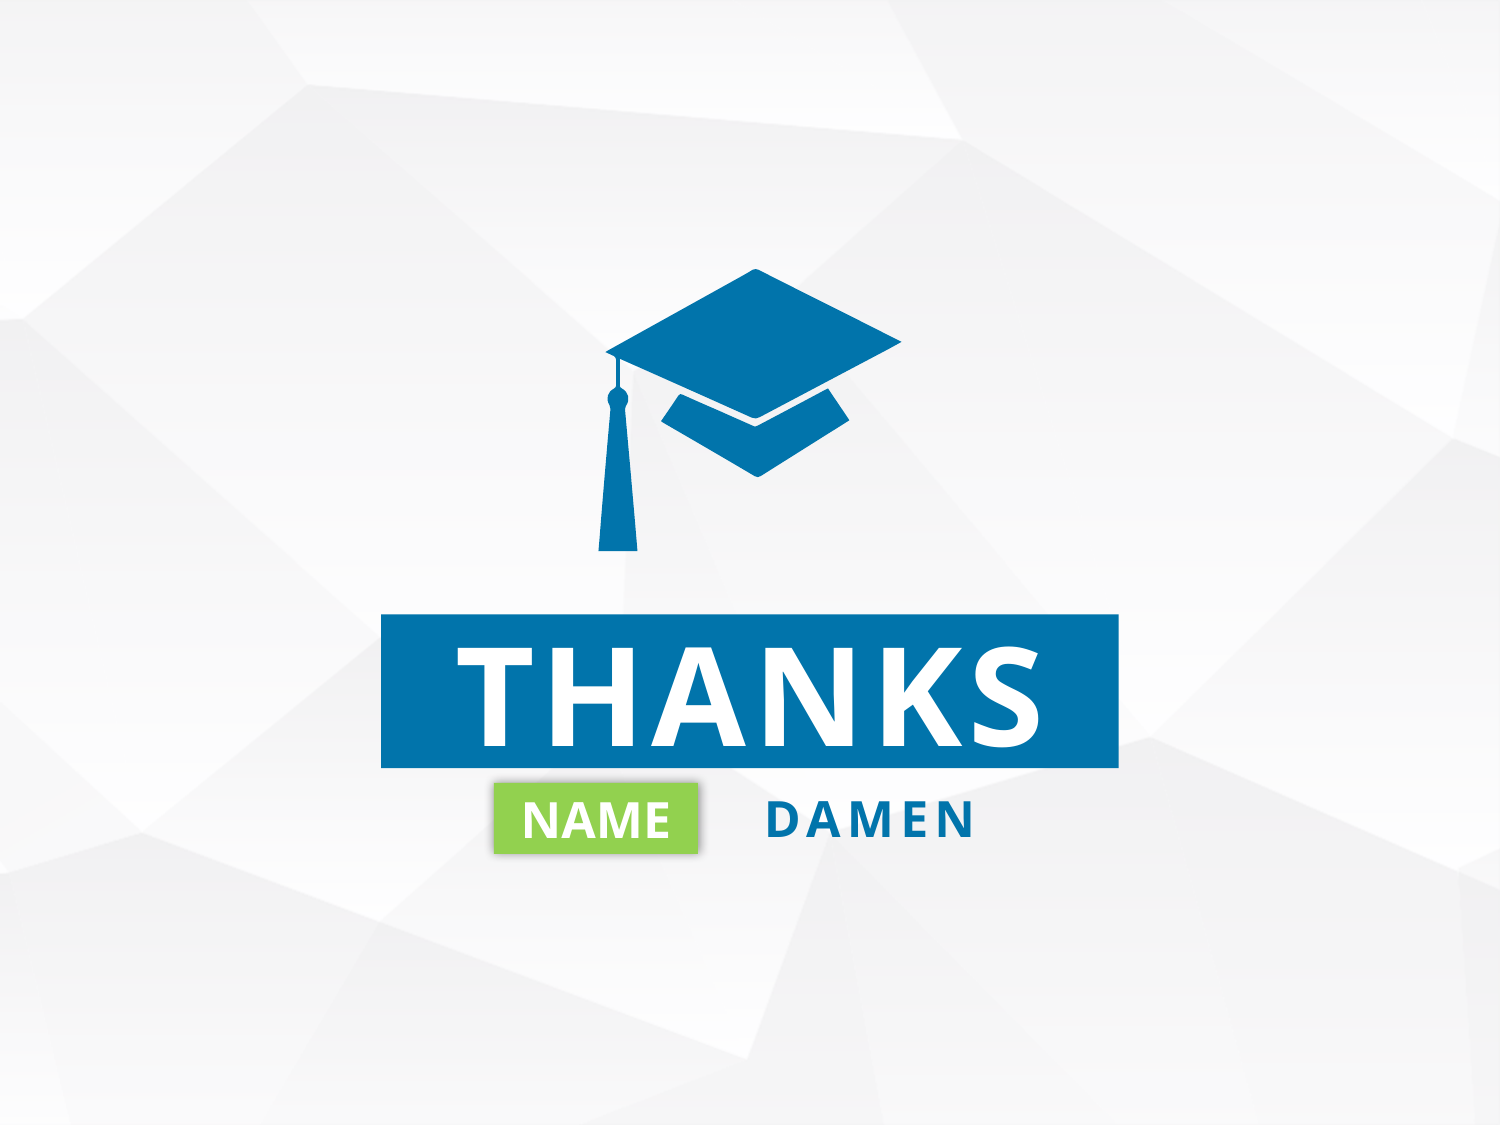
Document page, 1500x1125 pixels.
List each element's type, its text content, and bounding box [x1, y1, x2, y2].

picture [0, 0, 1500, 1125]
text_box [598, 268, 902, 552]
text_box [493, 780, 1007, 857]
text_box THANKS [380, 613, 1120, 769]
